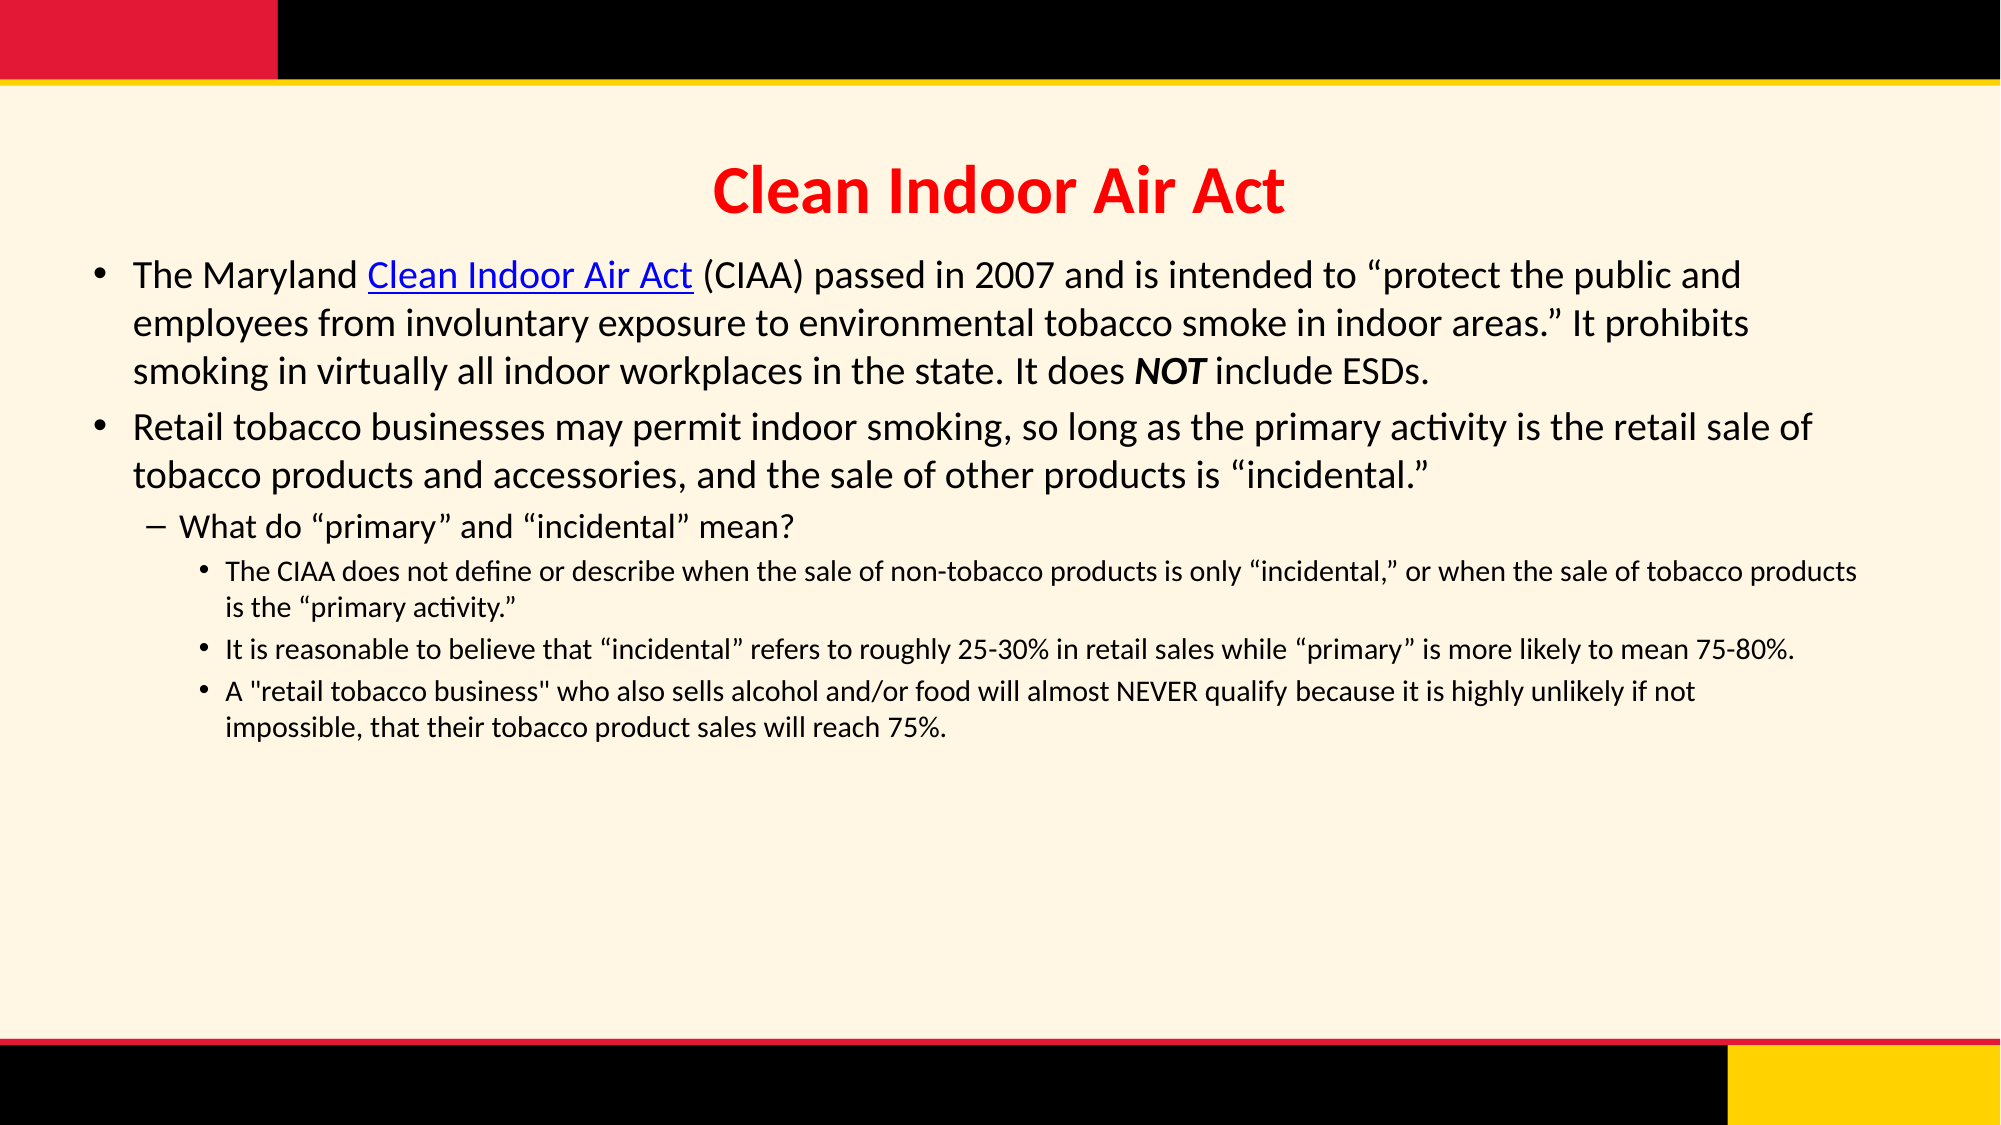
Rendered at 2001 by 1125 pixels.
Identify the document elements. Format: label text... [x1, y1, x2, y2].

title Clean Indoor Air Act [99, 92, 1900, 280]
picture [0, 0, 2001, 1125]
list The Maryland Clean Indoor Air Act (CIAA) passed in 2007 and is intended to “protect the public and employees from involuntary exposure to environmental tobacco smoke in indoor areas.” It prohibits smoking in virtually all indoor workplaces in the state. It does NOT include ESDs. Retail tobacco businesses may permit indoor smoking, so long as the primary activity is the retail sale of tobacco products and accessories, and the sale of other products is “incidental.” What do “primary” and “incidental” mean? The CIAA does not define or describe when the sale of non-tobacco products is only “incidental,” or when the sale of tobacco products is the “primary activity.” It is reasonable to believe that “incidental” refers to roughly 25-30% in retail sales while “primary” is more likely to mean 75-80%. A "retail tobacco business" who also sells alcohol and/or food will almost NEVER qualify because it is highly unlikely if not impossible, that their tobacco product sales will reach 75%. [78, 241, 1879, 914]
